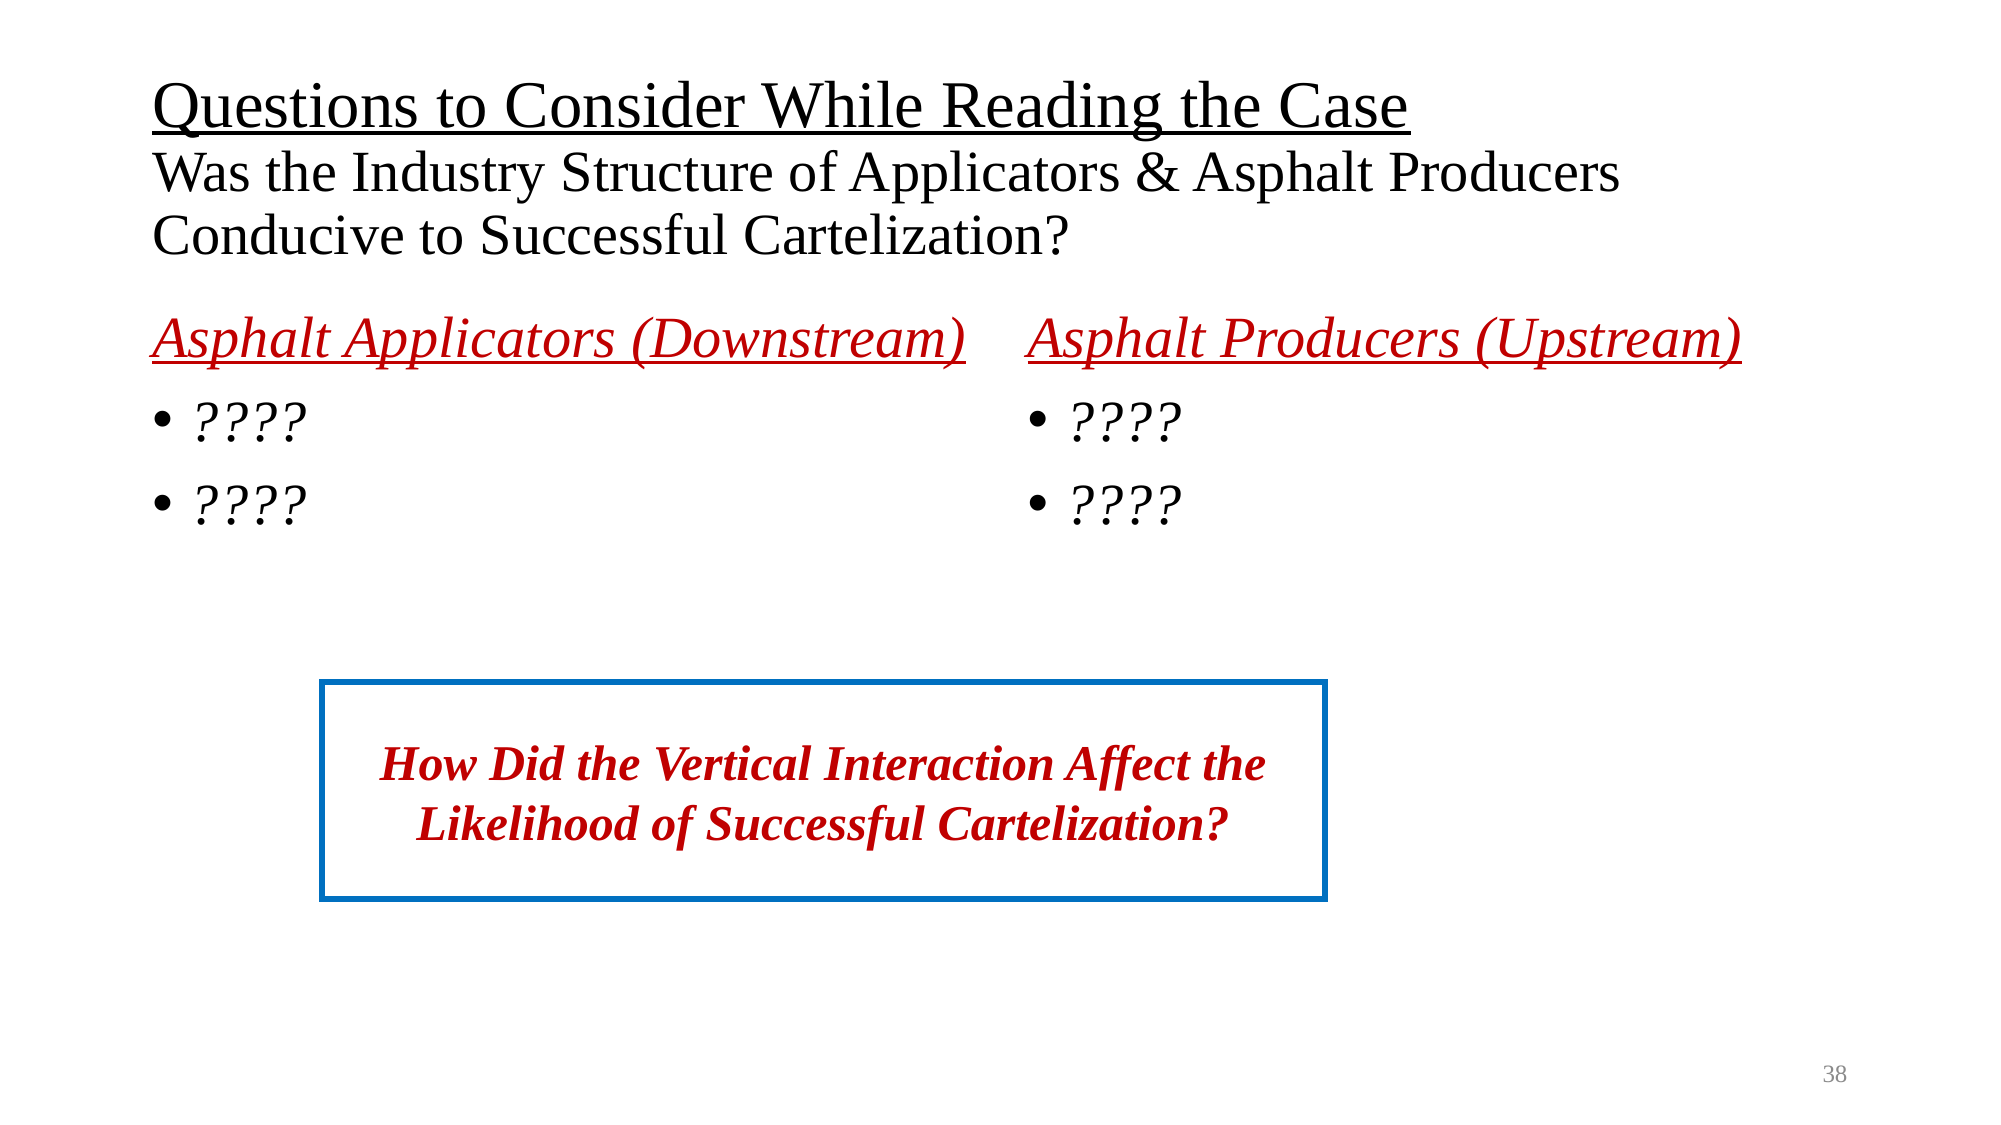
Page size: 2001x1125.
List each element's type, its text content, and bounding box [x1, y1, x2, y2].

list Asphalt Applicators (Downstream) ???? ???? [137, 299, 988, 1014]
title Questions to Consider While Reading the Case Was the Industry Structure of Applicators & Asphalt Producers Conducive to Successful Cartelization? [137, 59, 1863, 278]
text_box How Did the Vertical Interaction Affect the Likelihood of Successful Cartelization? [321, 681, 1326, 900]
list Asphalt Producers (Upstream) ???? ???? [1012, 299, 1863, 1014]
slide_number 38 [1412, 1042, 1863, 1103]
